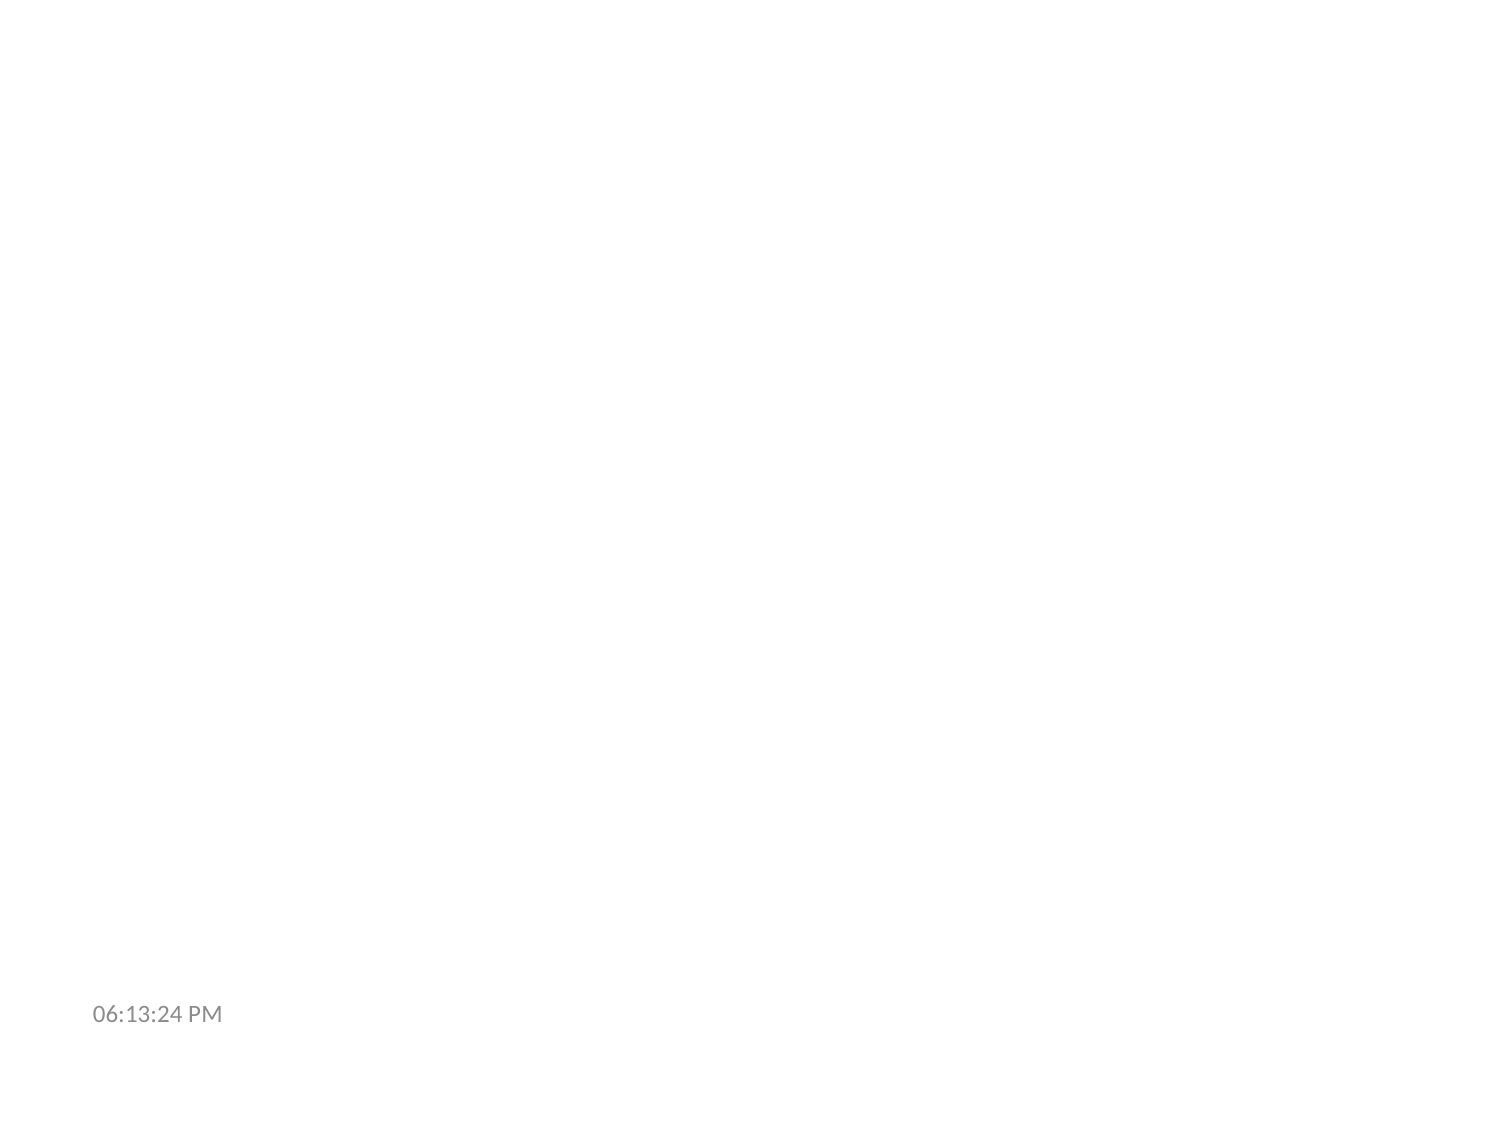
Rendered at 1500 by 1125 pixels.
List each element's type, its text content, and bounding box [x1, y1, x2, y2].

text_box 3:35:09 PM [77, 982, 428, 1043]
